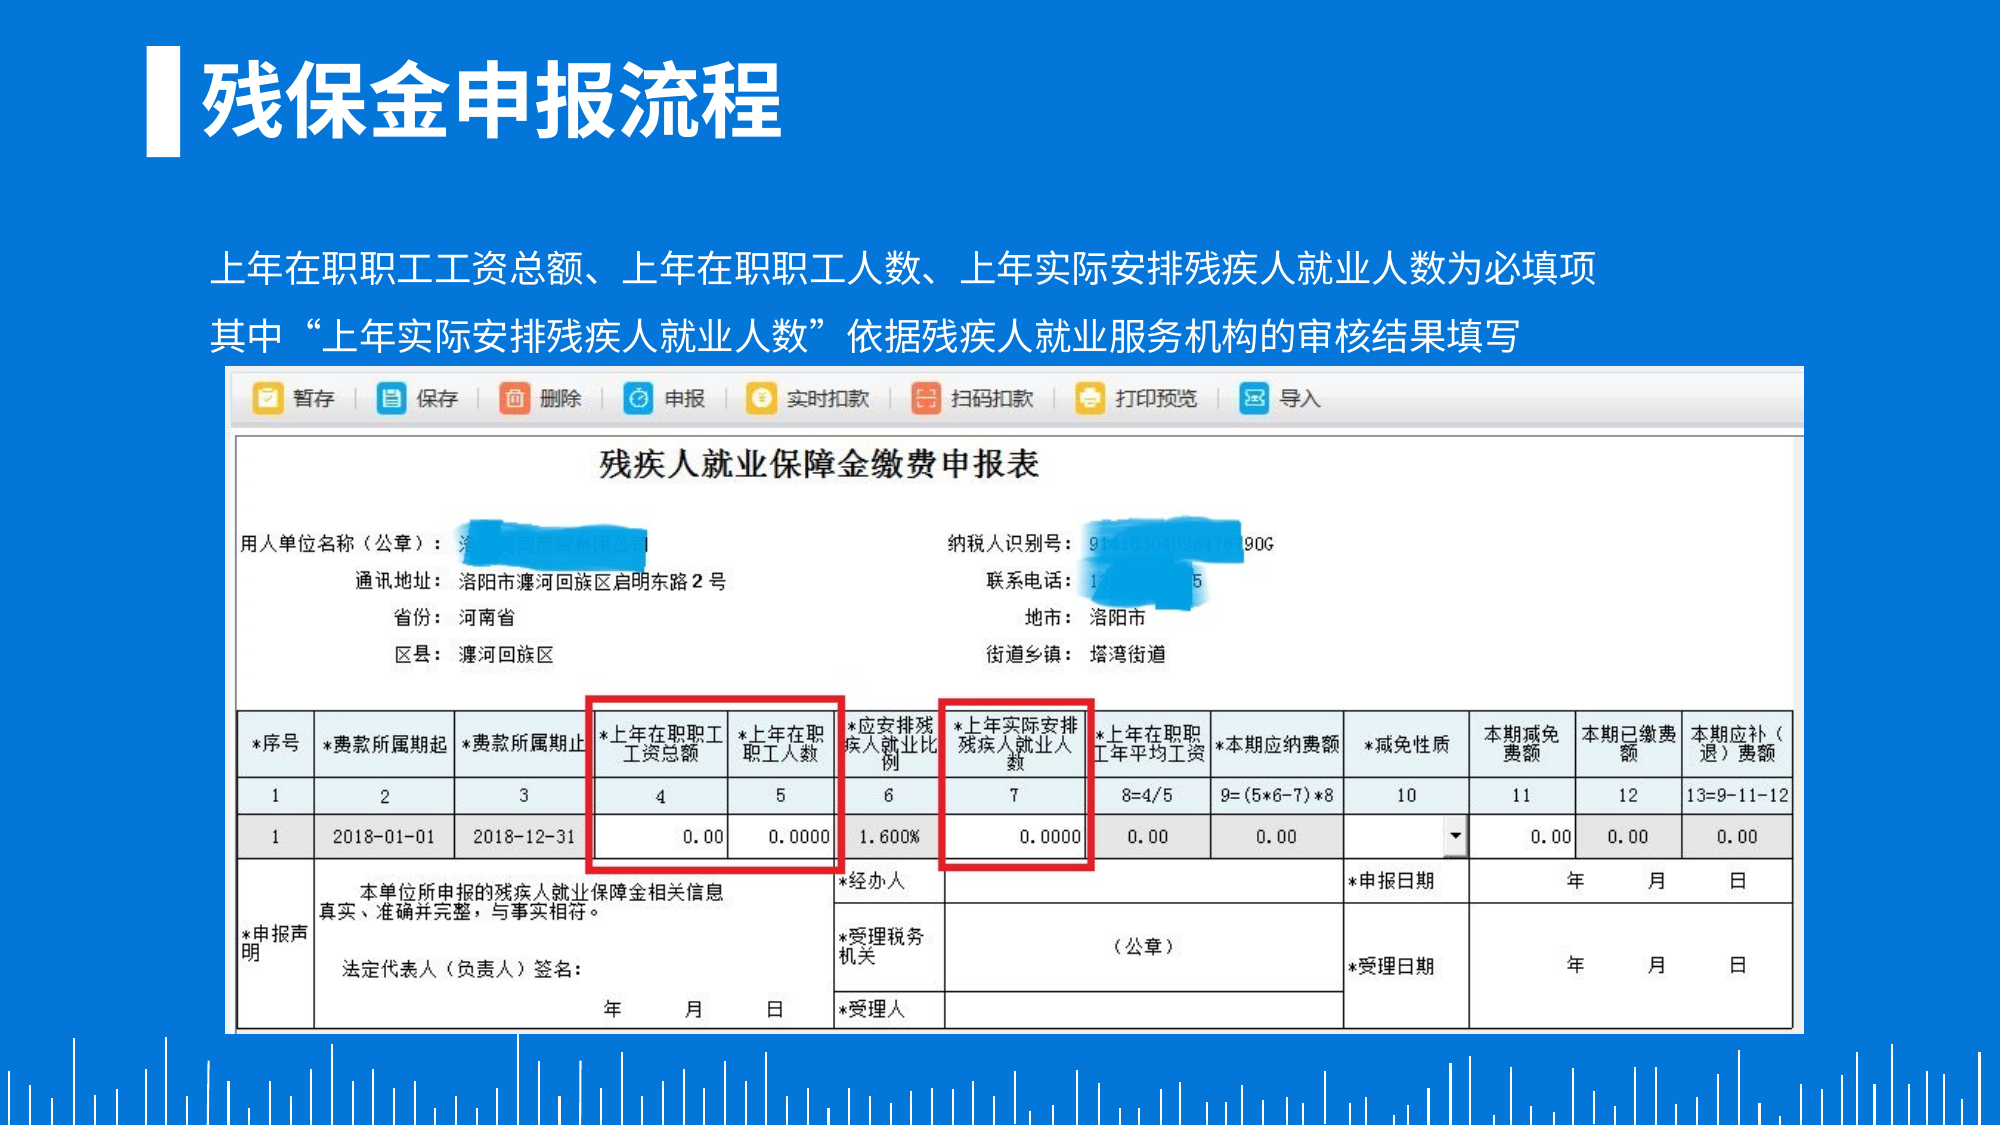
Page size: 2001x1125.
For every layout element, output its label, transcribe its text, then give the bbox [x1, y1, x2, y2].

text_box 上年在职职工工资总额、上年在职职工人数、上年实际安排残疾人就业人数为必填项 其中“上年实际安排残疾人就业人数”依据残疾人就业服务机构的审核结果填写 [194, 215, 1612, 365]
text_box 残保金申报流程 [186, 41, 1189, 156]
text_box [146, 45, 181, 158]
picture [225, 366, 1804, 1034]
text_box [8, 1024, 1980, 1125]
